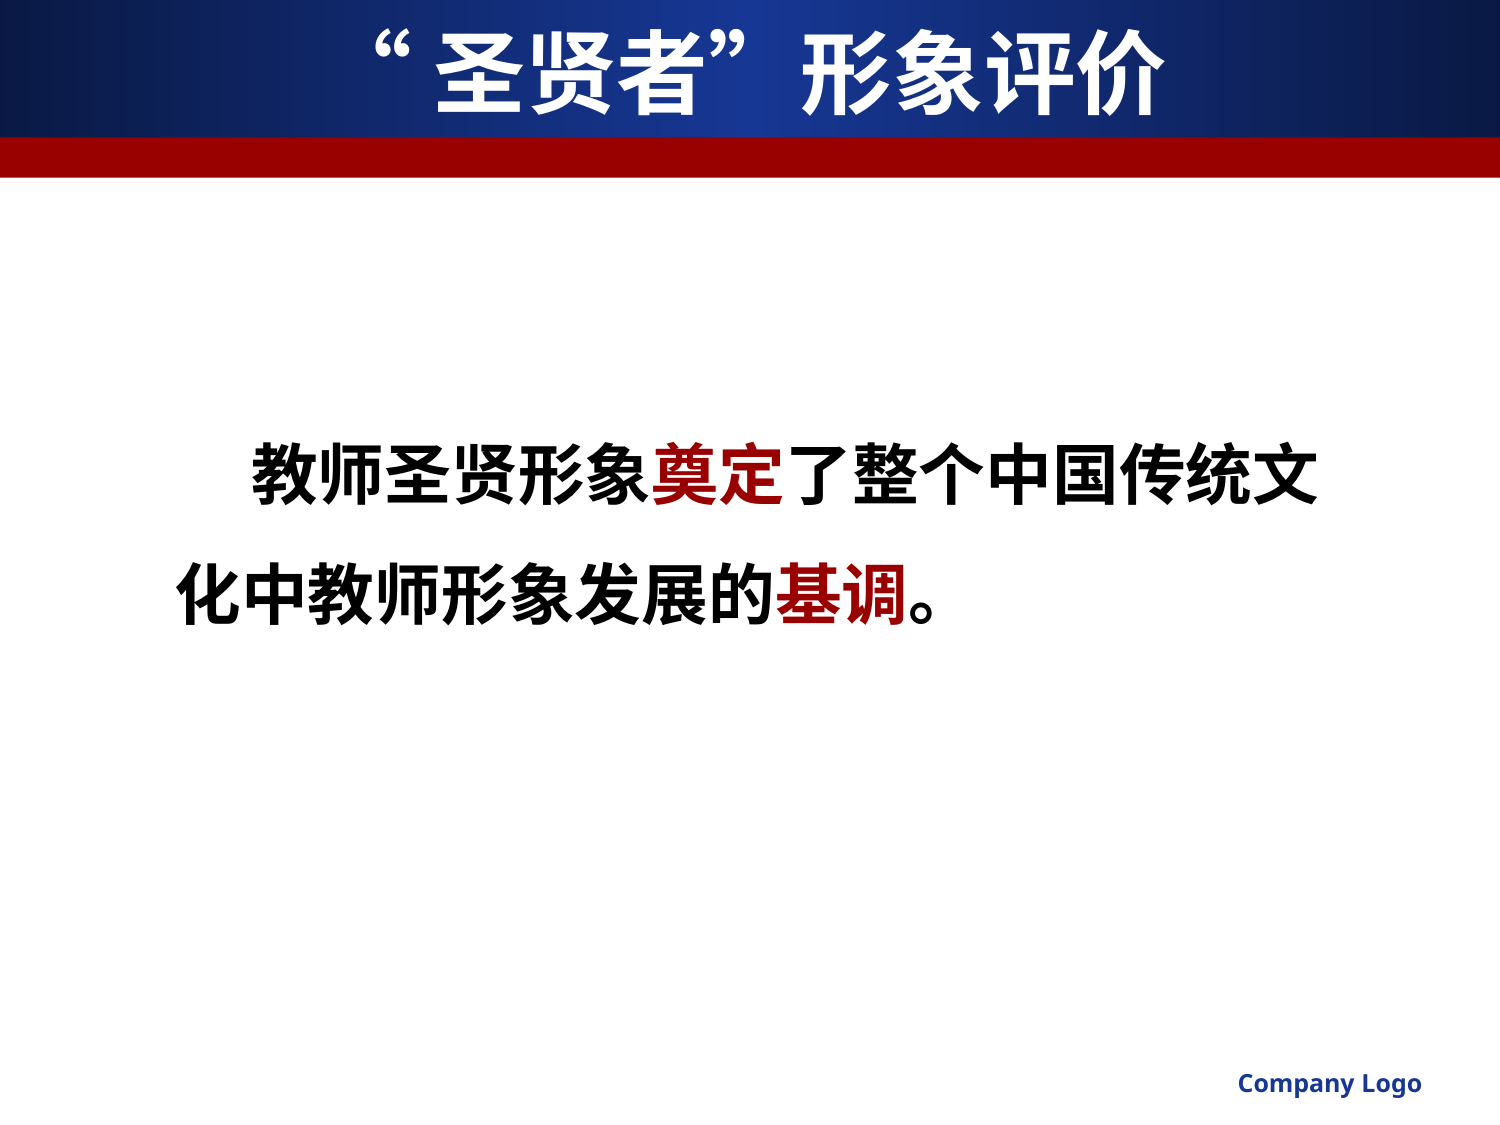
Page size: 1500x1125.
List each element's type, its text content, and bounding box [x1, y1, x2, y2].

footer Company Logo [962, 1059, 1438, 1113]
title “圣贤者”形象评价 [50, 24, 1438, 118]
list 教师圣贤形象奠定了整个中国传统文化中教师形象发展的基调。 [159, 385, 1353, 719]
